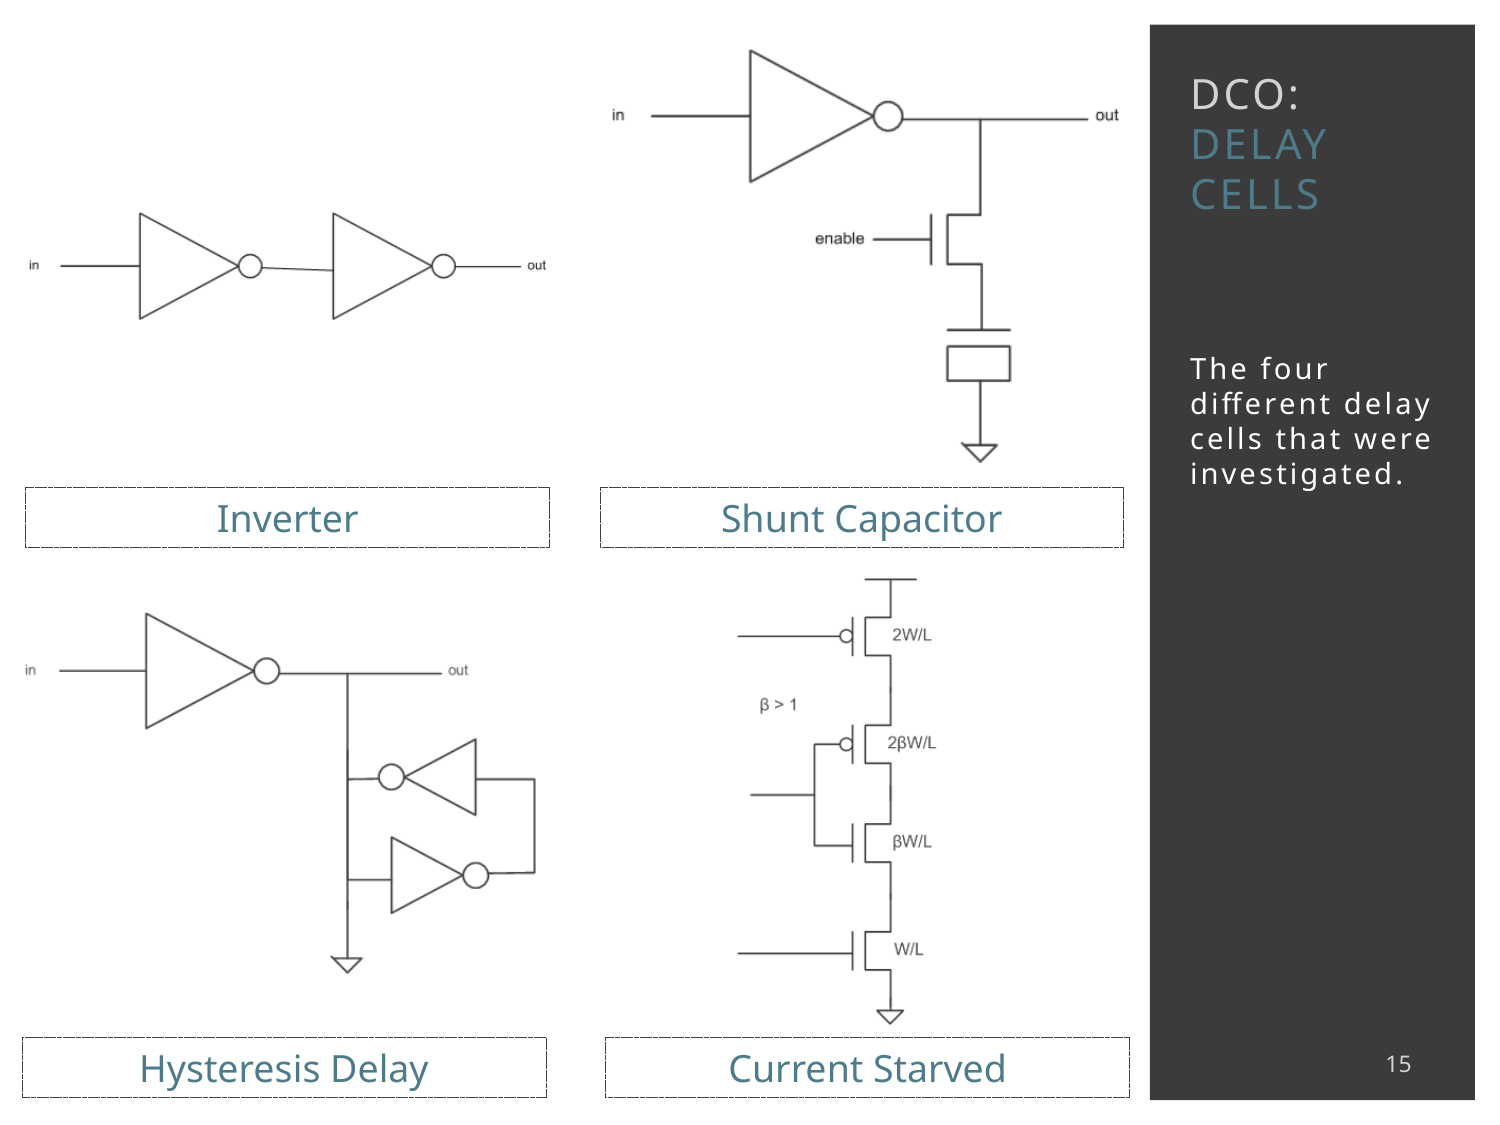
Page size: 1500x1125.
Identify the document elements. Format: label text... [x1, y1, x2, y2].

picture [25, 612, 536, 975]
list The four different delay cells that were investigated. [1175, 350, 1450, 838]
text_box Current Starved [605, 1037, 1130, 1098]
text_box Inverter [25, 487, 550, 548]
picture [612, 49, 1120, 463]
picture [29, 212, 547, 320]
picture [737, 578, 939, 1026]
text_box Shunt Capacitor [600, 487, 1124, 548]
text_box Hysteresis Delay [22, 1037, 547, 1098]
title DCO: DELAY CELLS [1175, 75, 1450, 225]
slide_number 15 [1349, 1041, 1448, 1089]
